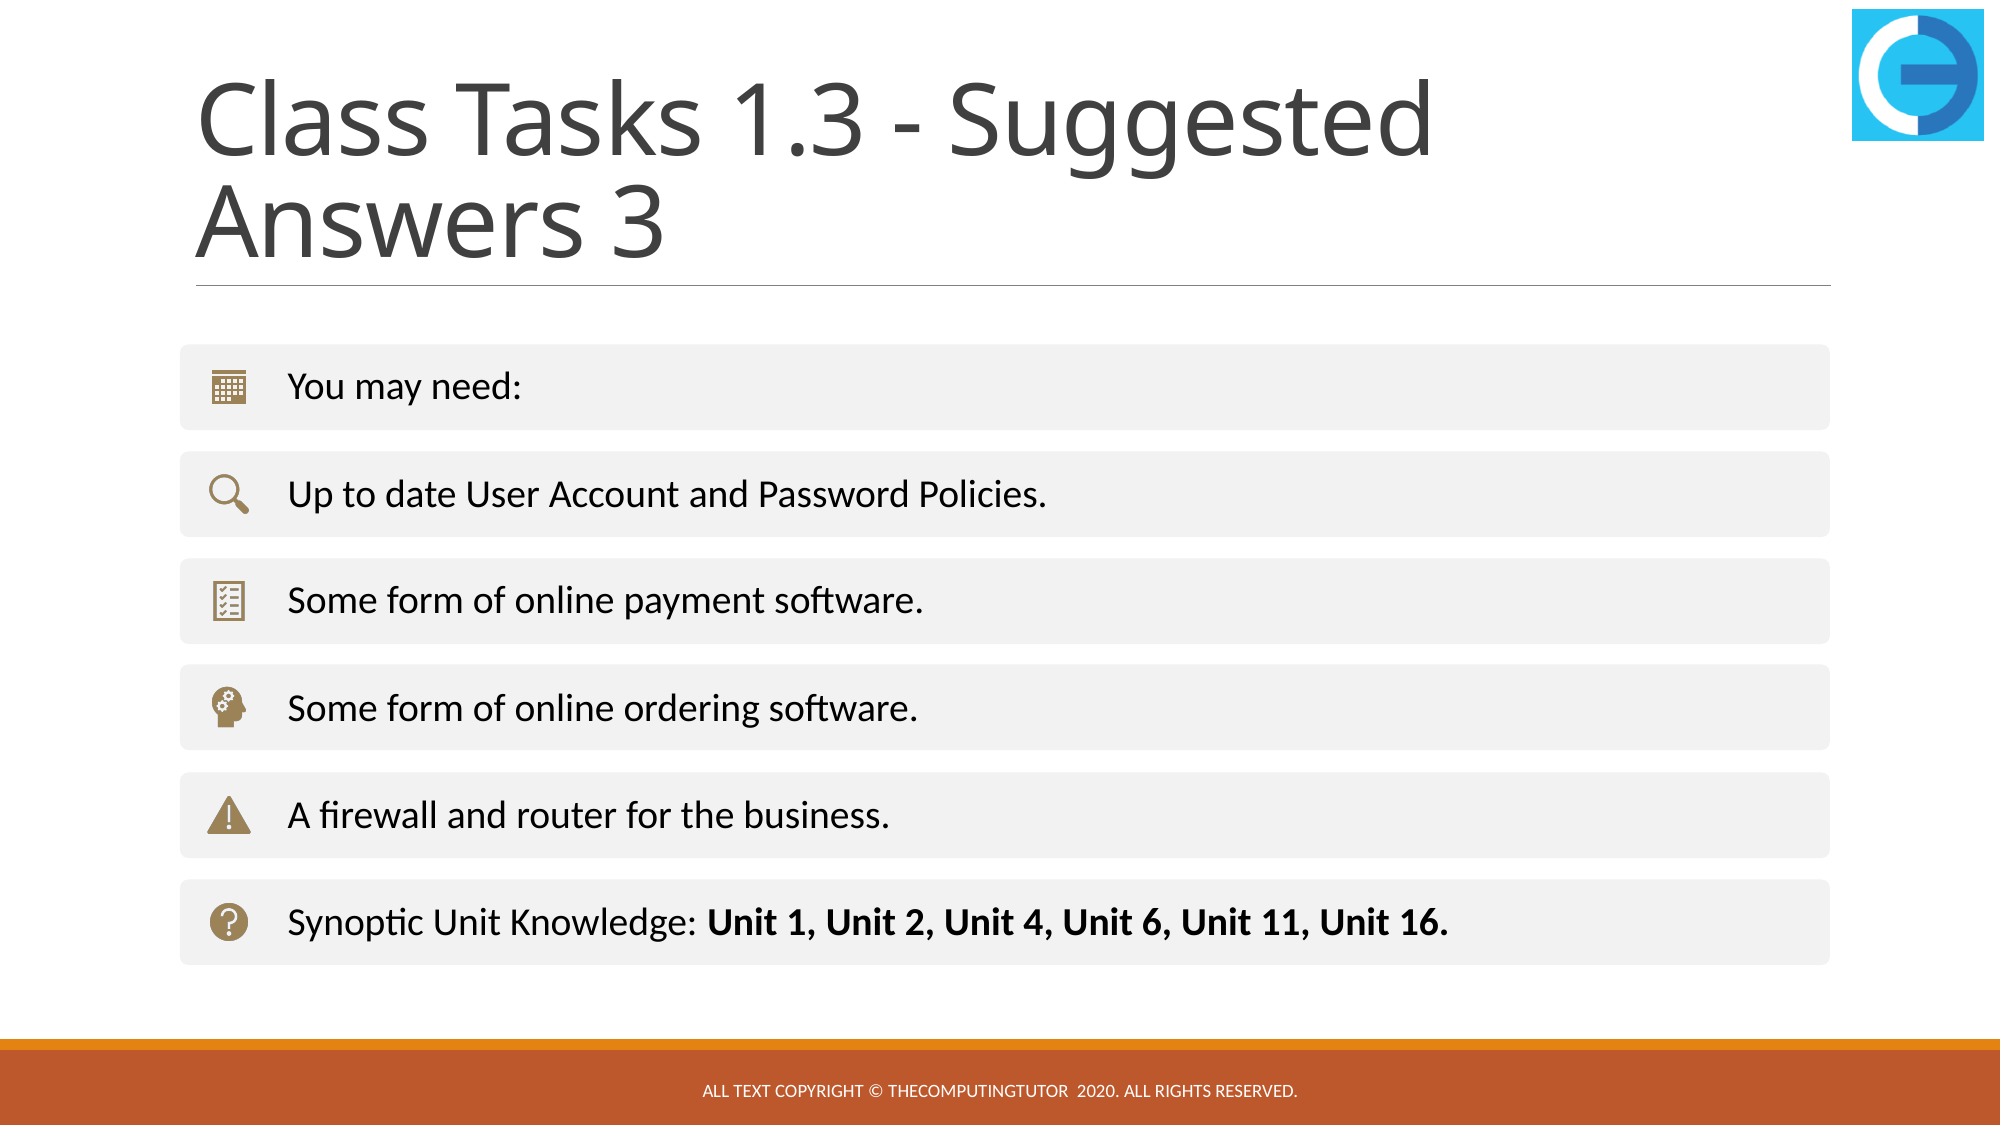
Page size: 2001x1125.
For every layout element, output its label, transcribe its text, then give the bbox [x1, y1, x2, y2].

picture [1852, 9, 1984, 141]
title Class Tasks 1.3 - Suggested Answers 3 [180, 47, 1830, 285]
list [179, 343, 1831, 966]
footer All text copyright © TheComputingTutor 2020. All rights Reserved. [604, 1059, 1396, 1120]
